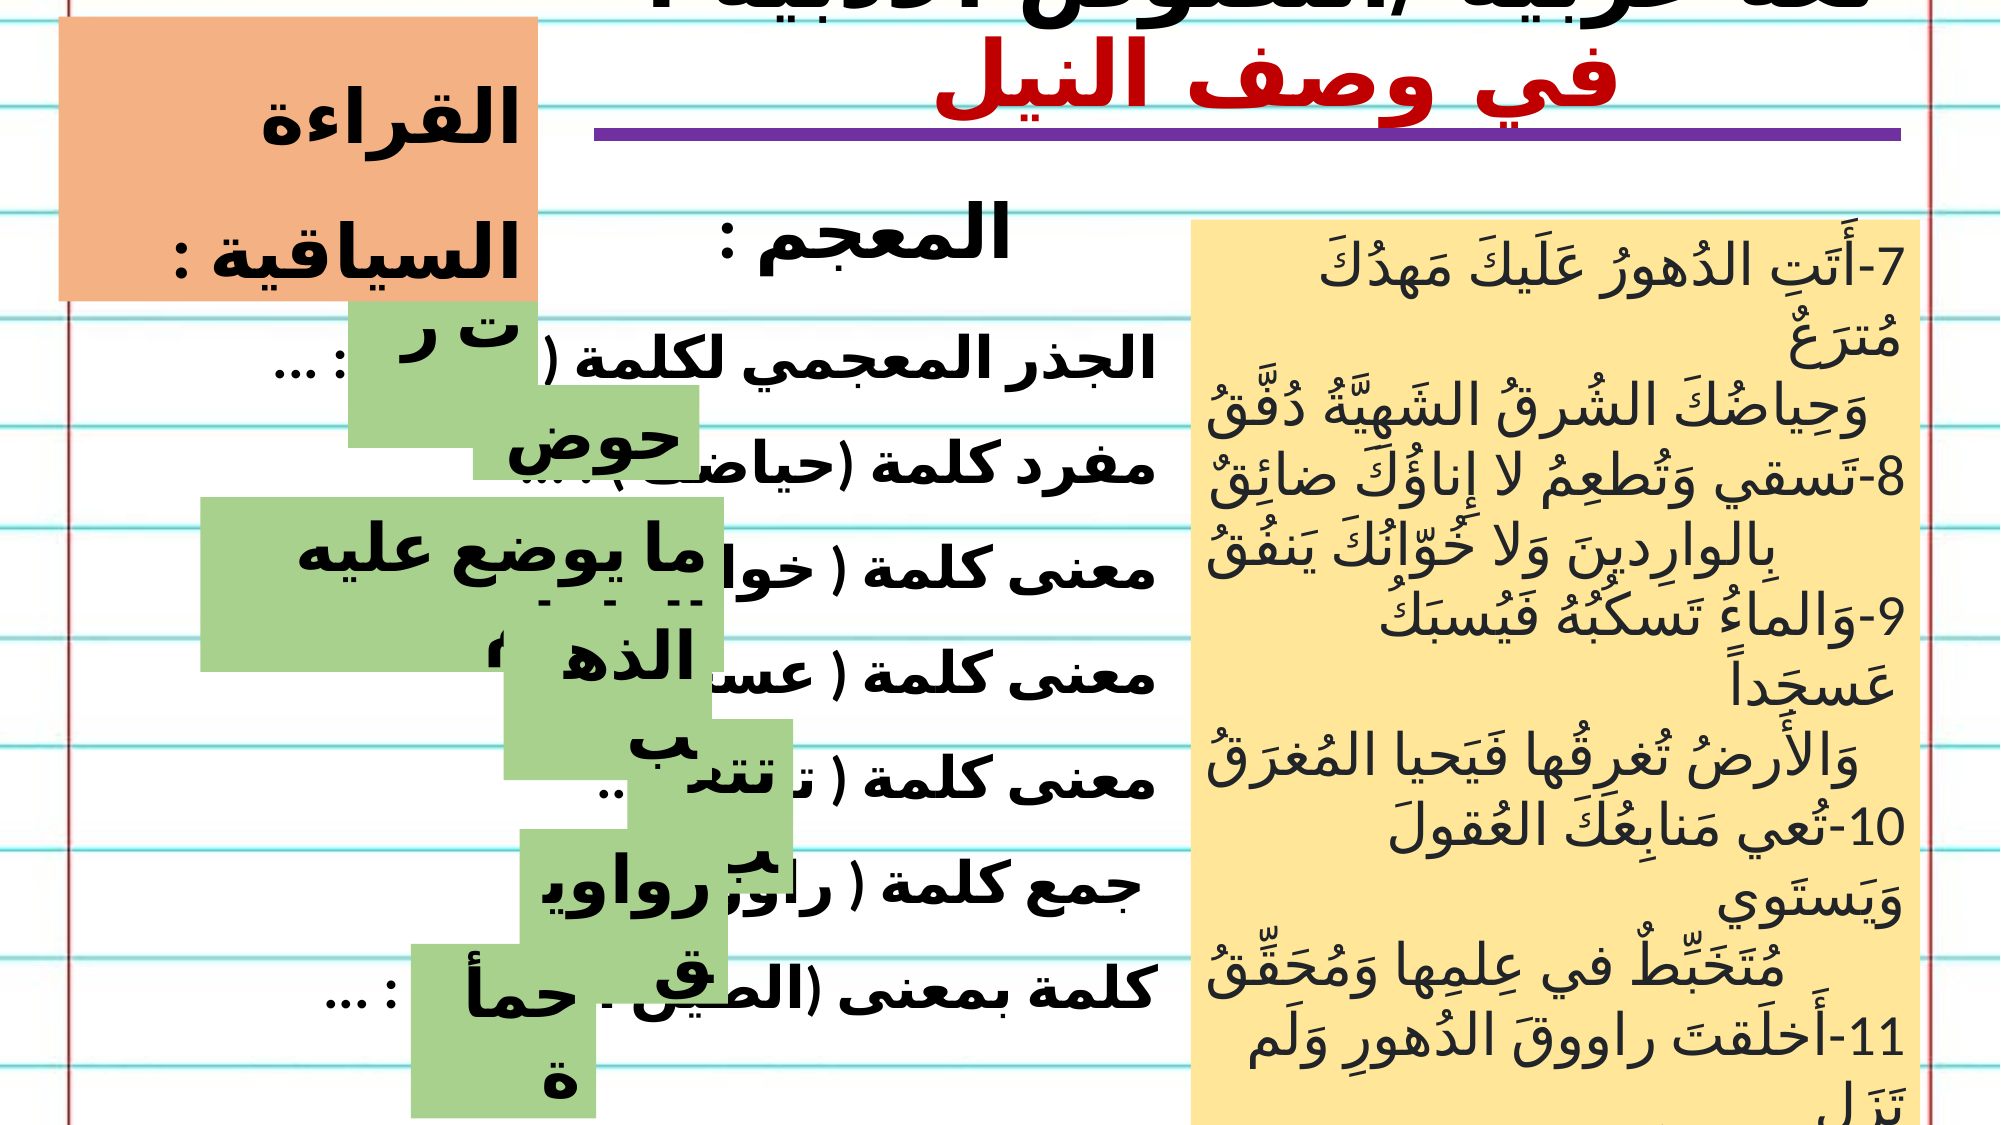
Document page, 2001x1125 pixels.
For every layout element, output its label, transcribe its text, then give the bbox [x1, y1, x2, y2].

text_box الجذر المعجمي لكلمة ( مترع ) : ... مفرد كلمة (حياضك ) : ... معنى كلمة ( خوانك) : ... معنى كلمة ( عسجدا) : ... معنى كلمة ( تعي ): ... جمع كلمة ( راووق ) : ... كلمة بمعنى (الطين الأسود) : ... [250, 278, 1174, 1028]
text_box المعجم : [538, 130, 1029, 278]
text_box حمأة [410, 943, 597, 1119]
picture [1039, 0, 1066, 11]
text_box رواويق [519, 829, 728, 1004]
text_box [594, 11, 1902, 135]
text_box حوض [472, 385, 700, 480]
picture [1402, 0, 1614, 11]
text_box ت ر ع [348, 302, 538, 448]
text_box 7-أَتَتِ الدُهورُ عَلَيكَ مَهدُكَ مُترَعٌ وَحِياضُكَ الشُرقُ الشَهِيَّةُ دُفَّقُ 8-تَسقي وَتُطعِمُ لا إِناؤُكَ ضائِقٌ بِالوارِدينَ وَلا خُوّانُكَ يَنفُقُ 9-وَالماءُ تَسكُبُهُ فَيُسبَكُ عَسجَداً وَالأَرضُ تُغرِقُها فَيَحيا المُغرَقُ 10-تُعي مَنابِعُكَ العُقولَ وَيَستَوي مُتَخَبِّطٌ في عِلمِها وَمُحَقِّقُ 11-أَخلَقتَ راووقَ الدُهورِ وَلَم تَزَل بِكَ حَمأَةٌ كَالمِسكِ لا تَتَرَوَّقُ 12-حَمراءُ في الأَحواضِ إِلّا أَنَّها بَيضاءُ في عُنُقِ الثَرى تَتَأَلَّقُ [1190, 219, 1921, 1125]
text_box القراءة السياقية : [58, 16, 538, 302]
picture [0, 0, 2001, 1125]
text_box ما يوضع عليه الطعام [200, 497, 724, 672]
picture [1189, 0, 1396, 11]
text_box الذهب [503, 605, 712, 781]
picture [1079, 0, 1172, 11]
text_box تتعب [627, 719, 794, 894]
